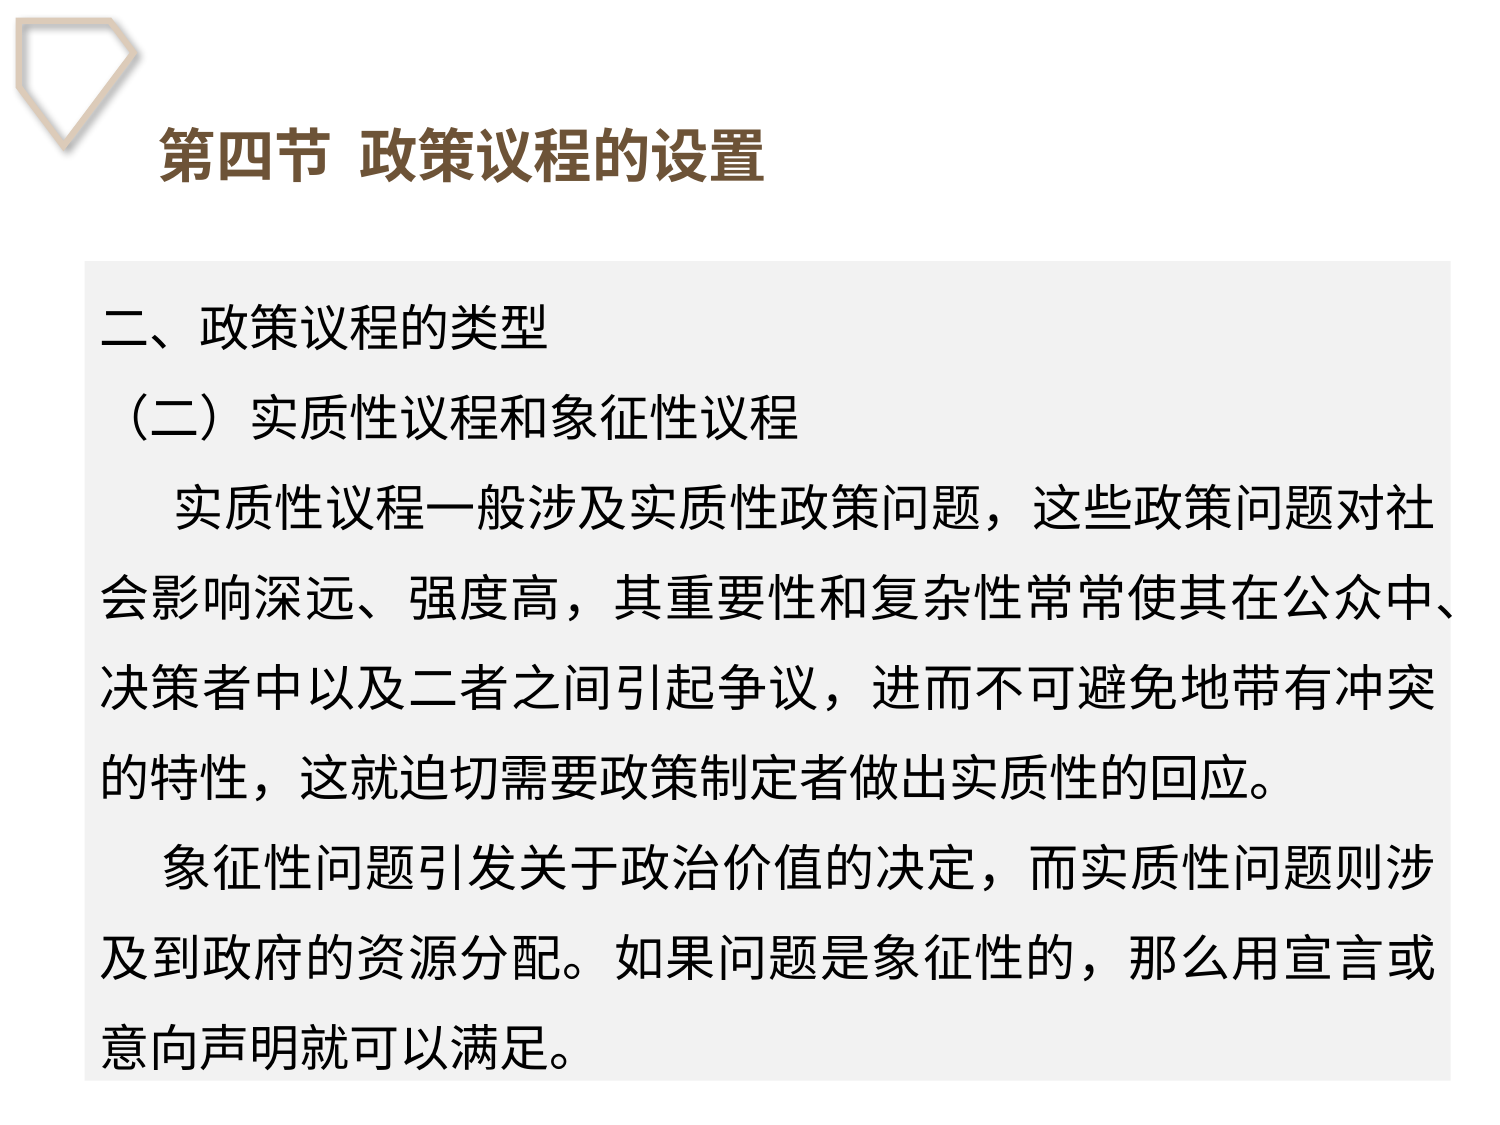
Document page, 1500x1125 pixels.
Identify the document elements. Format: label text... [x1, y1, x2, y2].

text_box 二、政策议程的类型 （二）实质性议程和象征性议程 实质性议程一般涉及实质性政策问题，这些政策问题对社会影响深远、强度高，其重要性和复杂性常常使其在公众中、决策者中以及二者之间引起争议，进而不可避免地带有冲突的特性，这就迫切需要政策制定者做出实质性的回应。 象征性问题引发关于政治价值的决定，而实质性问题则涉及到政府的资源分配。如果问题是象征性的，那么用宣言或意向声明就可以满足。 [84, 260, 1452, 1082]
text_box 第四节 政策议程的设置 [143, 111, 963, 197]
